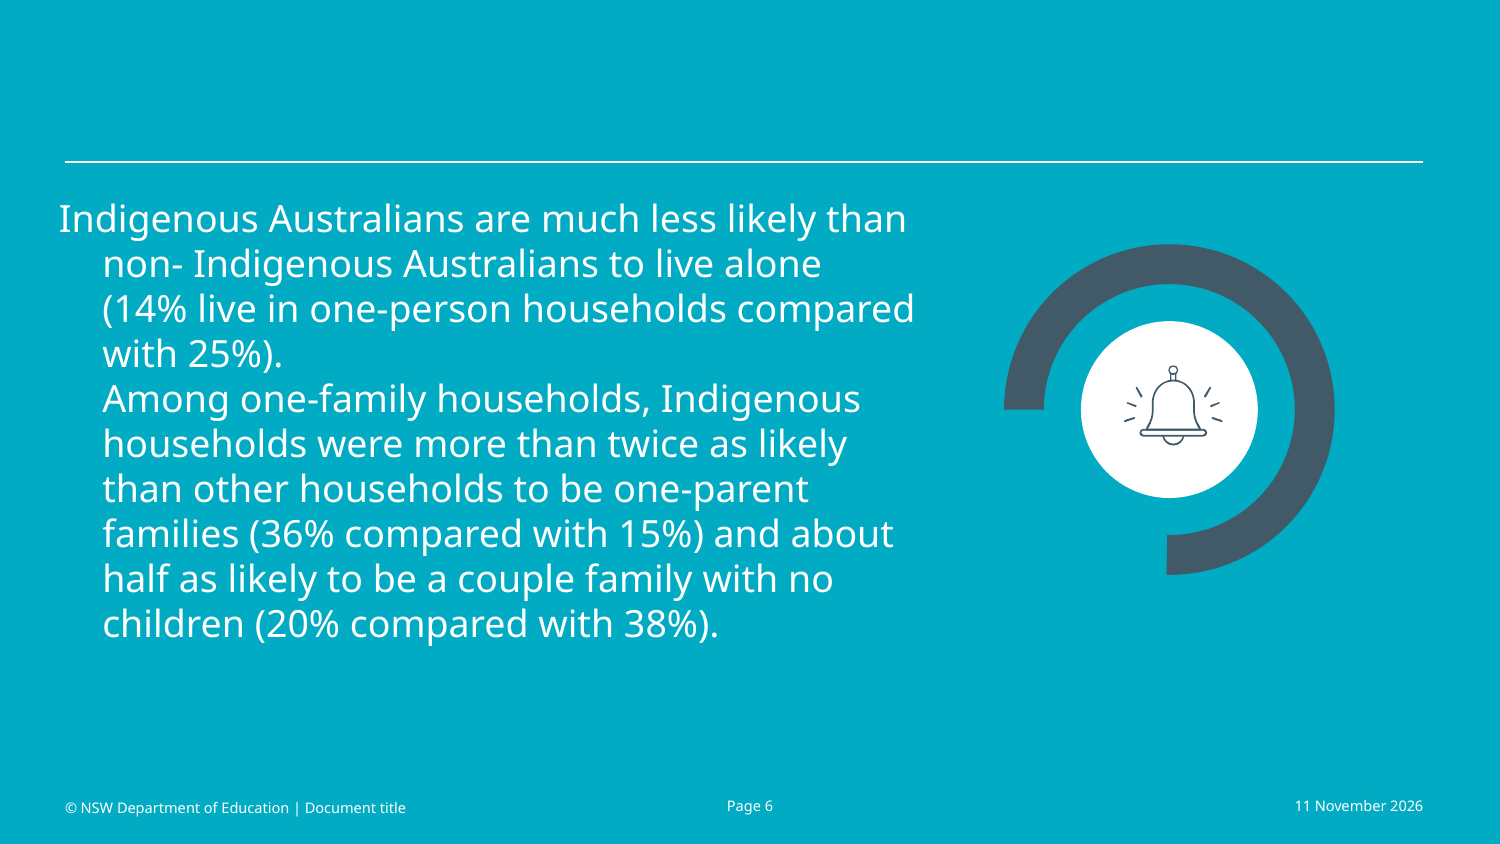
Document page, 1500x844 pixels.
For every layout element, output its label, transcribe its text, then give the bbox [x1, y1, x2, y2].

footer © NSW Department of Education | Document title [64, 779, 514, 824]
slide_number Page 6 [575, 779, 925, 824]
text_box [1123, 364, 1223, 446]
text_box [1001, 242, 1337, 577]
text_box Indigenous Australians are much less likely than non- Indigenous Australians to live alone (14% live in one-person households compared with 25%). Among one-family households, Indigenous households were more than twice as likely than other households to be one-parent families (36% compared with 15%) and about half as likely to be a couple family with no children (20% compared with 38%). [44, 187, 932, 698]
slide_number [1151, 779, 1424, 824]
text_box [1079, 320, 1259, 500]
